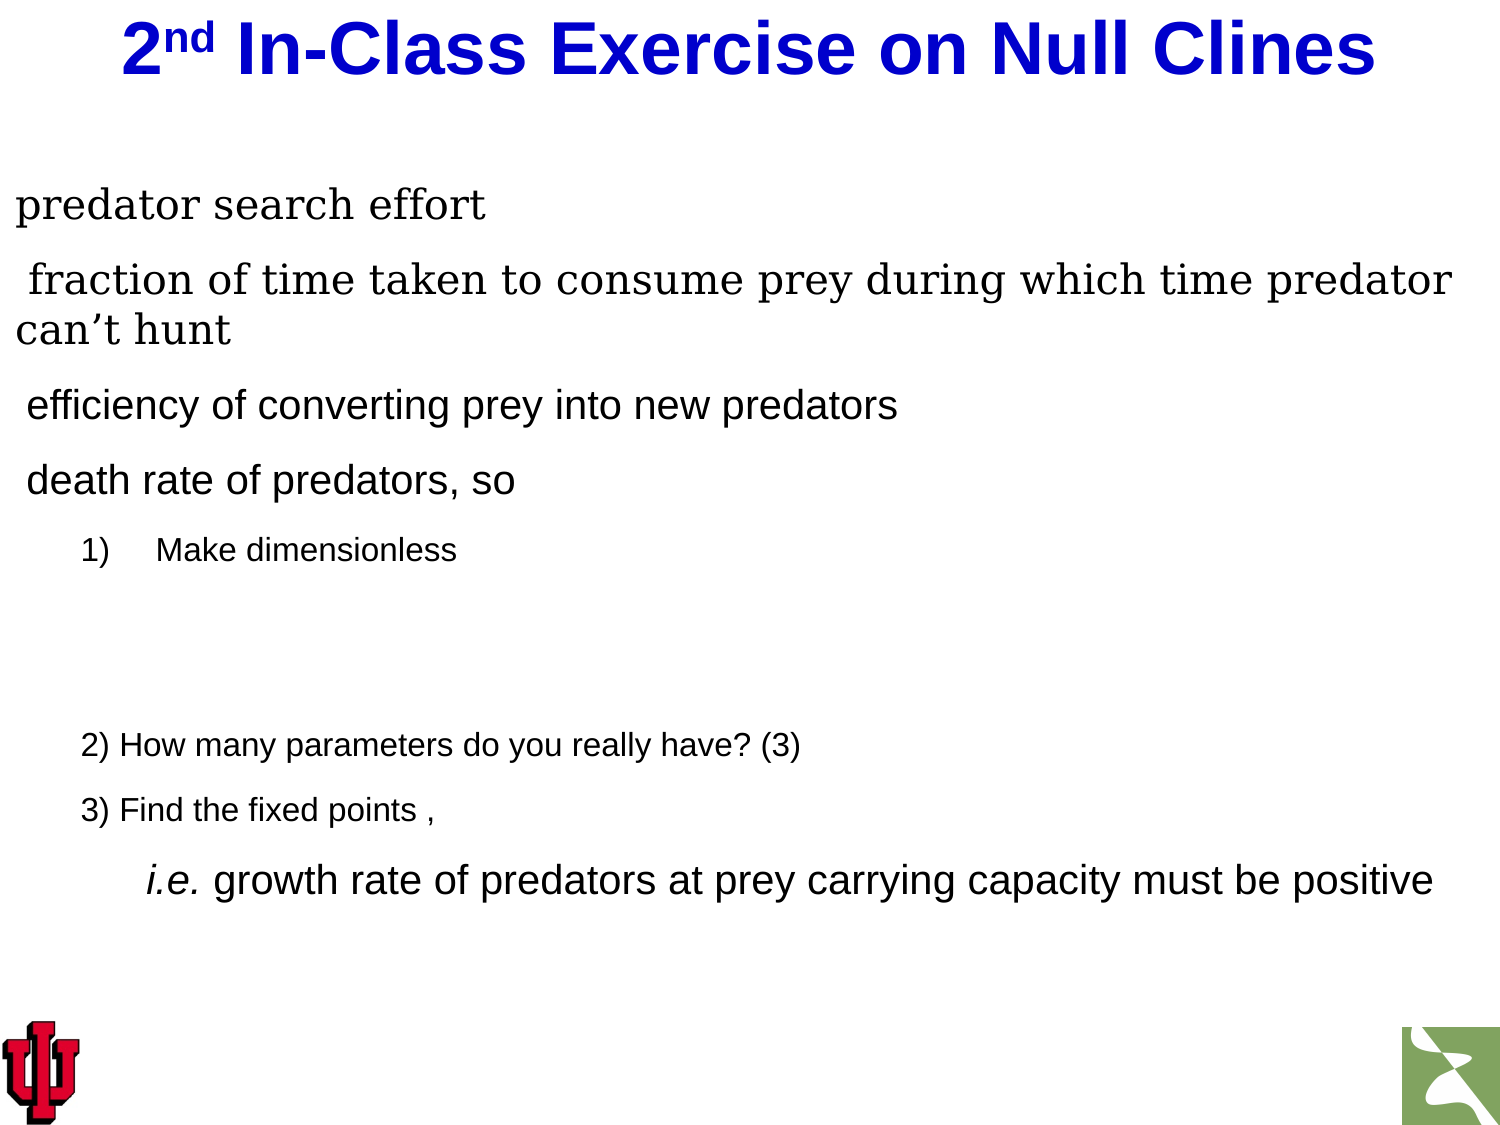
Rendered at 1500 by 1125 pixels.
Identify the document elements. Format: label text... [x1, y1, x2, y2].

title 2nd In-Class Exercise on Null Clines [0, 0, 1500, 90]
picture [1402, 1027, 1500, 1125]
picture [0, 1020, 80, 1125]
